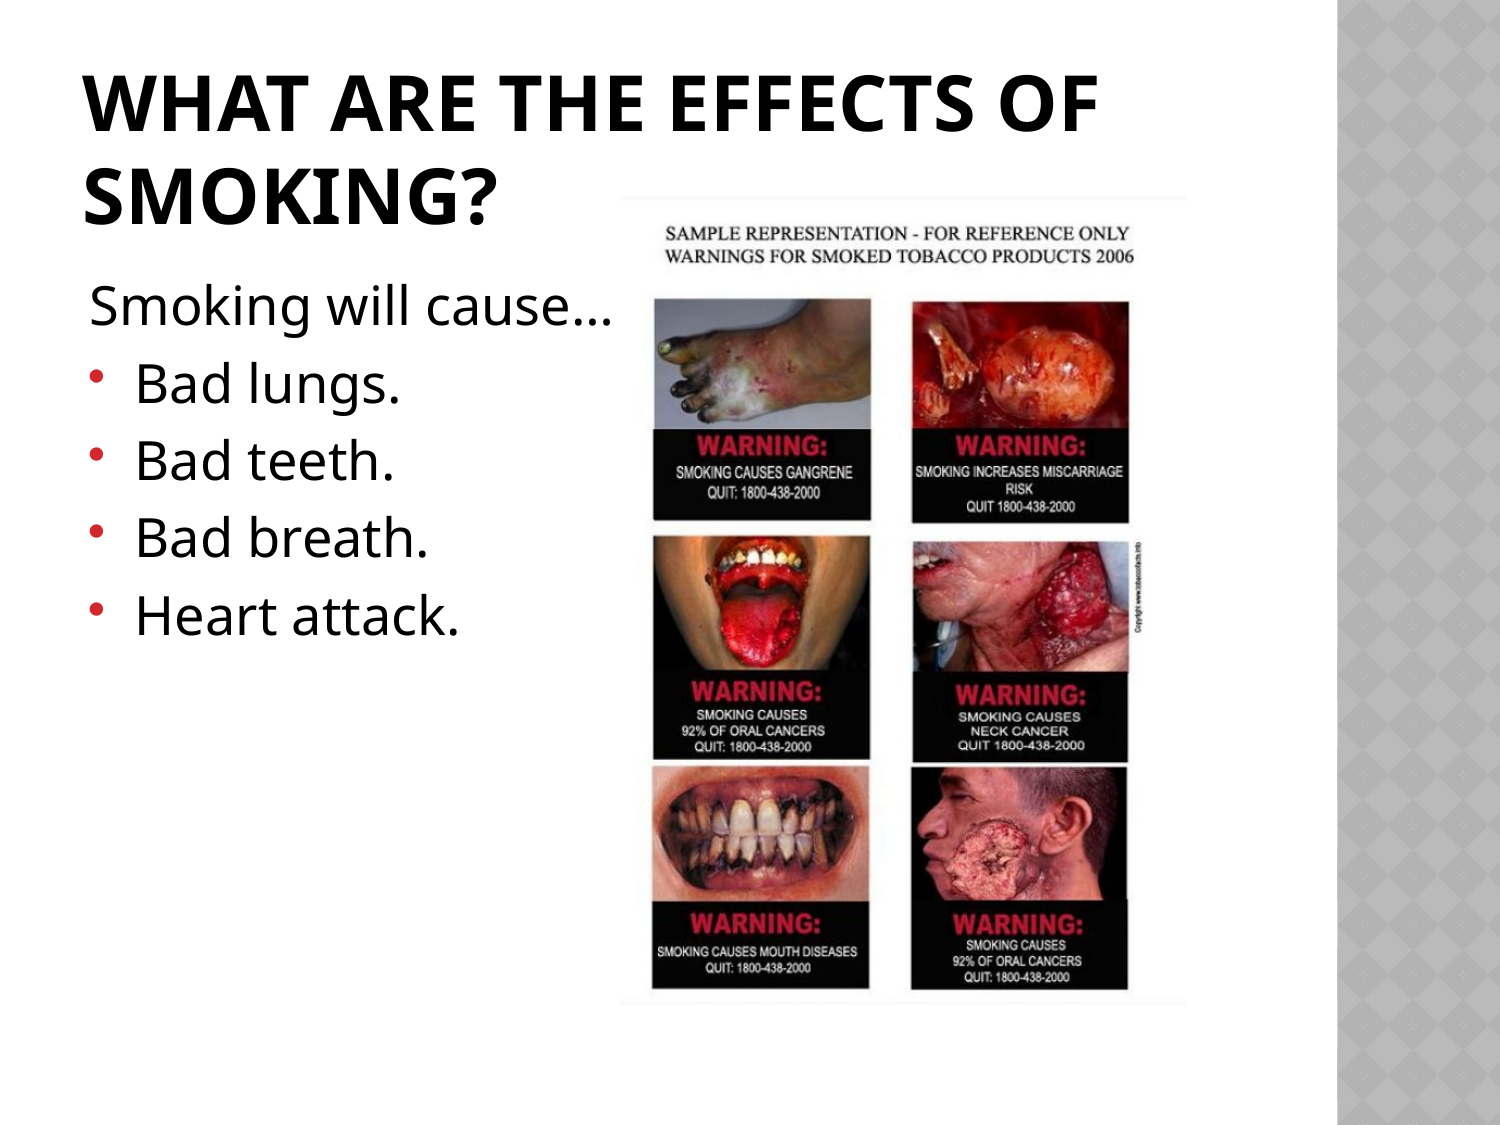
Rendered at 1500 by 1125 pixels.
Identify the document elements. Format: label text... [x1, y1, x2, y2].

list Smoking will cause… Bad lungs. Bad teeth. Bad breath. Heart attack. [75, 264, 1263, 1059]
title What are the effects of smoking? [75, 52, 1263, 240]
picture [619, 195, 1187, 1005]
